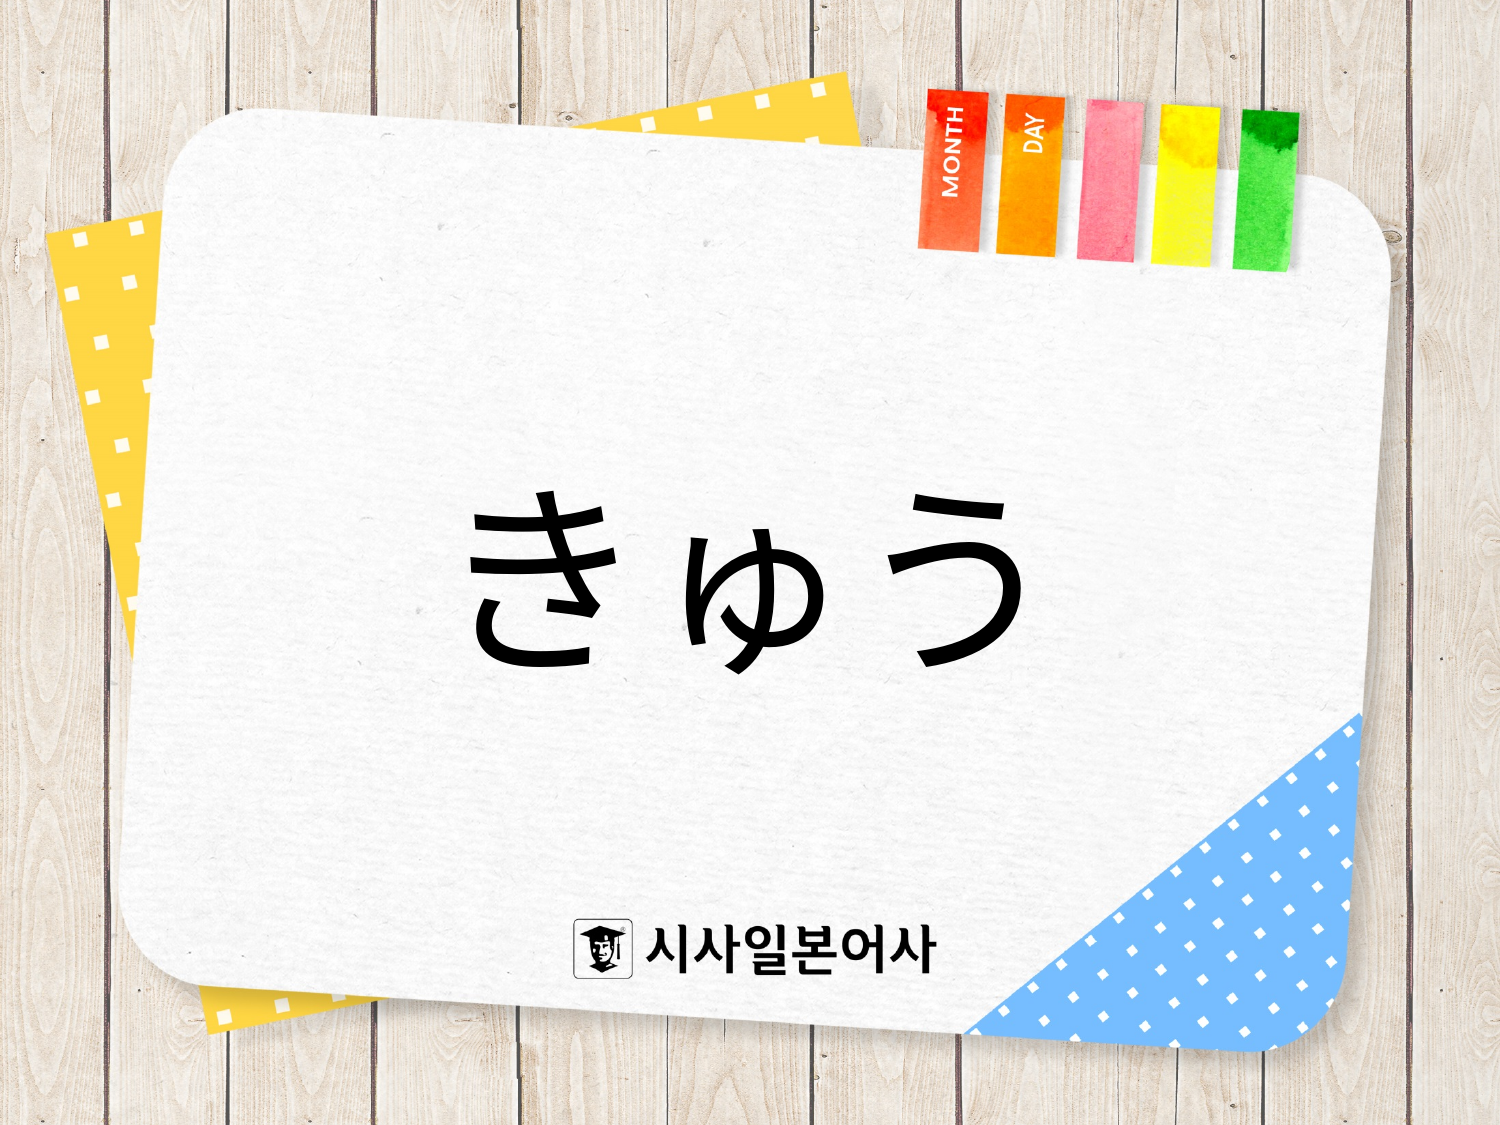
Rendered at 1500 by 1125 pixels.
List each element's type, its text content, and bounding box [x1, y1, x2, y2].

title きゅう [75, 338, 1425, 811]
picture [0, 0, 1500, 1125]
